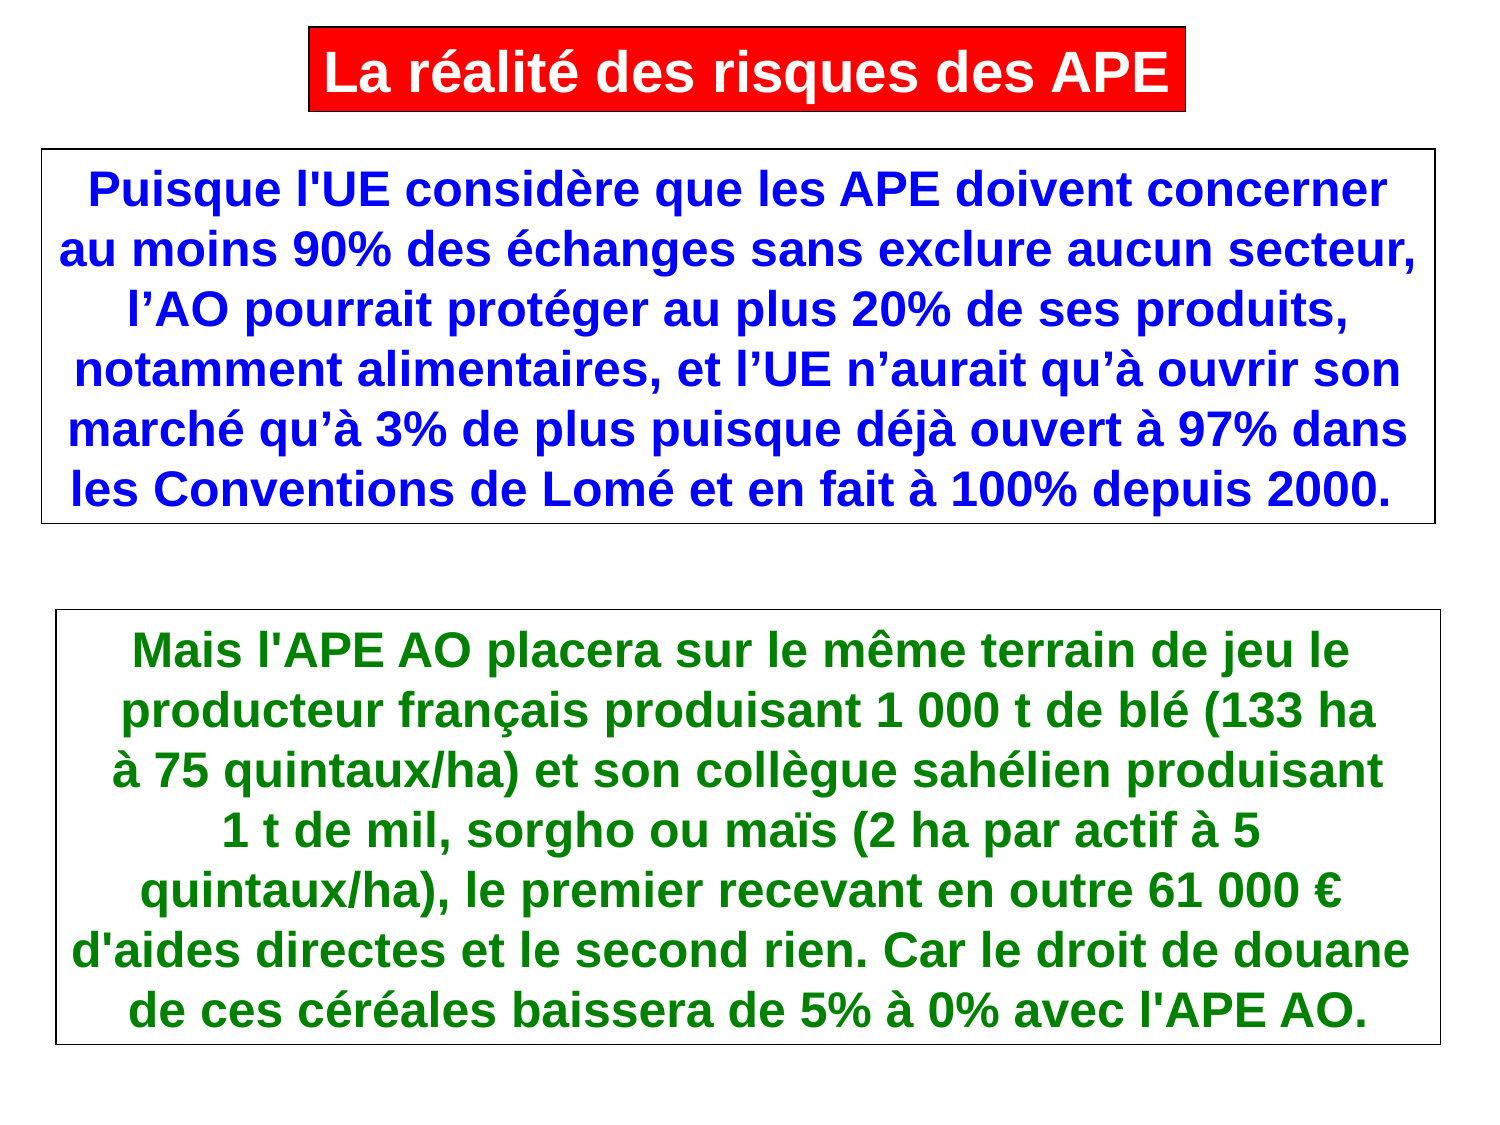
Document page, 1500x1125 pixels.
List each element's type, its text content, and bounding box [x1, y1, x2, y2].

text_box Puisque l'UE considère que les APE doivent concerner au moins 90% des échanges sans exclure aucun secteur, l’AO pourrait protéger au plus 20% de ses produits, notamment alimentaires, et l’UE n’aurait qu’à ouvrir son marché qu’à 3% de plus puisque déjà ouvert à 97% dans les Conventions de Lomé et en fait à 100% depuis 2000. [41, 148, 1436, 524]
text_box La réalité des risques des APE [308, 26, 1186, 112]
text_box Mais l'APE AO placera sur le même terrain de jeu le producteur français produisant 1 000 t de blé (133 ha à 75 quintaux/ha) et son collègue sahélien produisant 1 t de mil, sorgho ou maïs (2 ha par actif à 5 quintaux/ha), le premier recevant en outre 61 000 € d'aides directes et le second rien. Car le droit de douane de ces céréales baissera de 5% à 0% avec l'APE AO. [56, 609, 1441, 1045]
